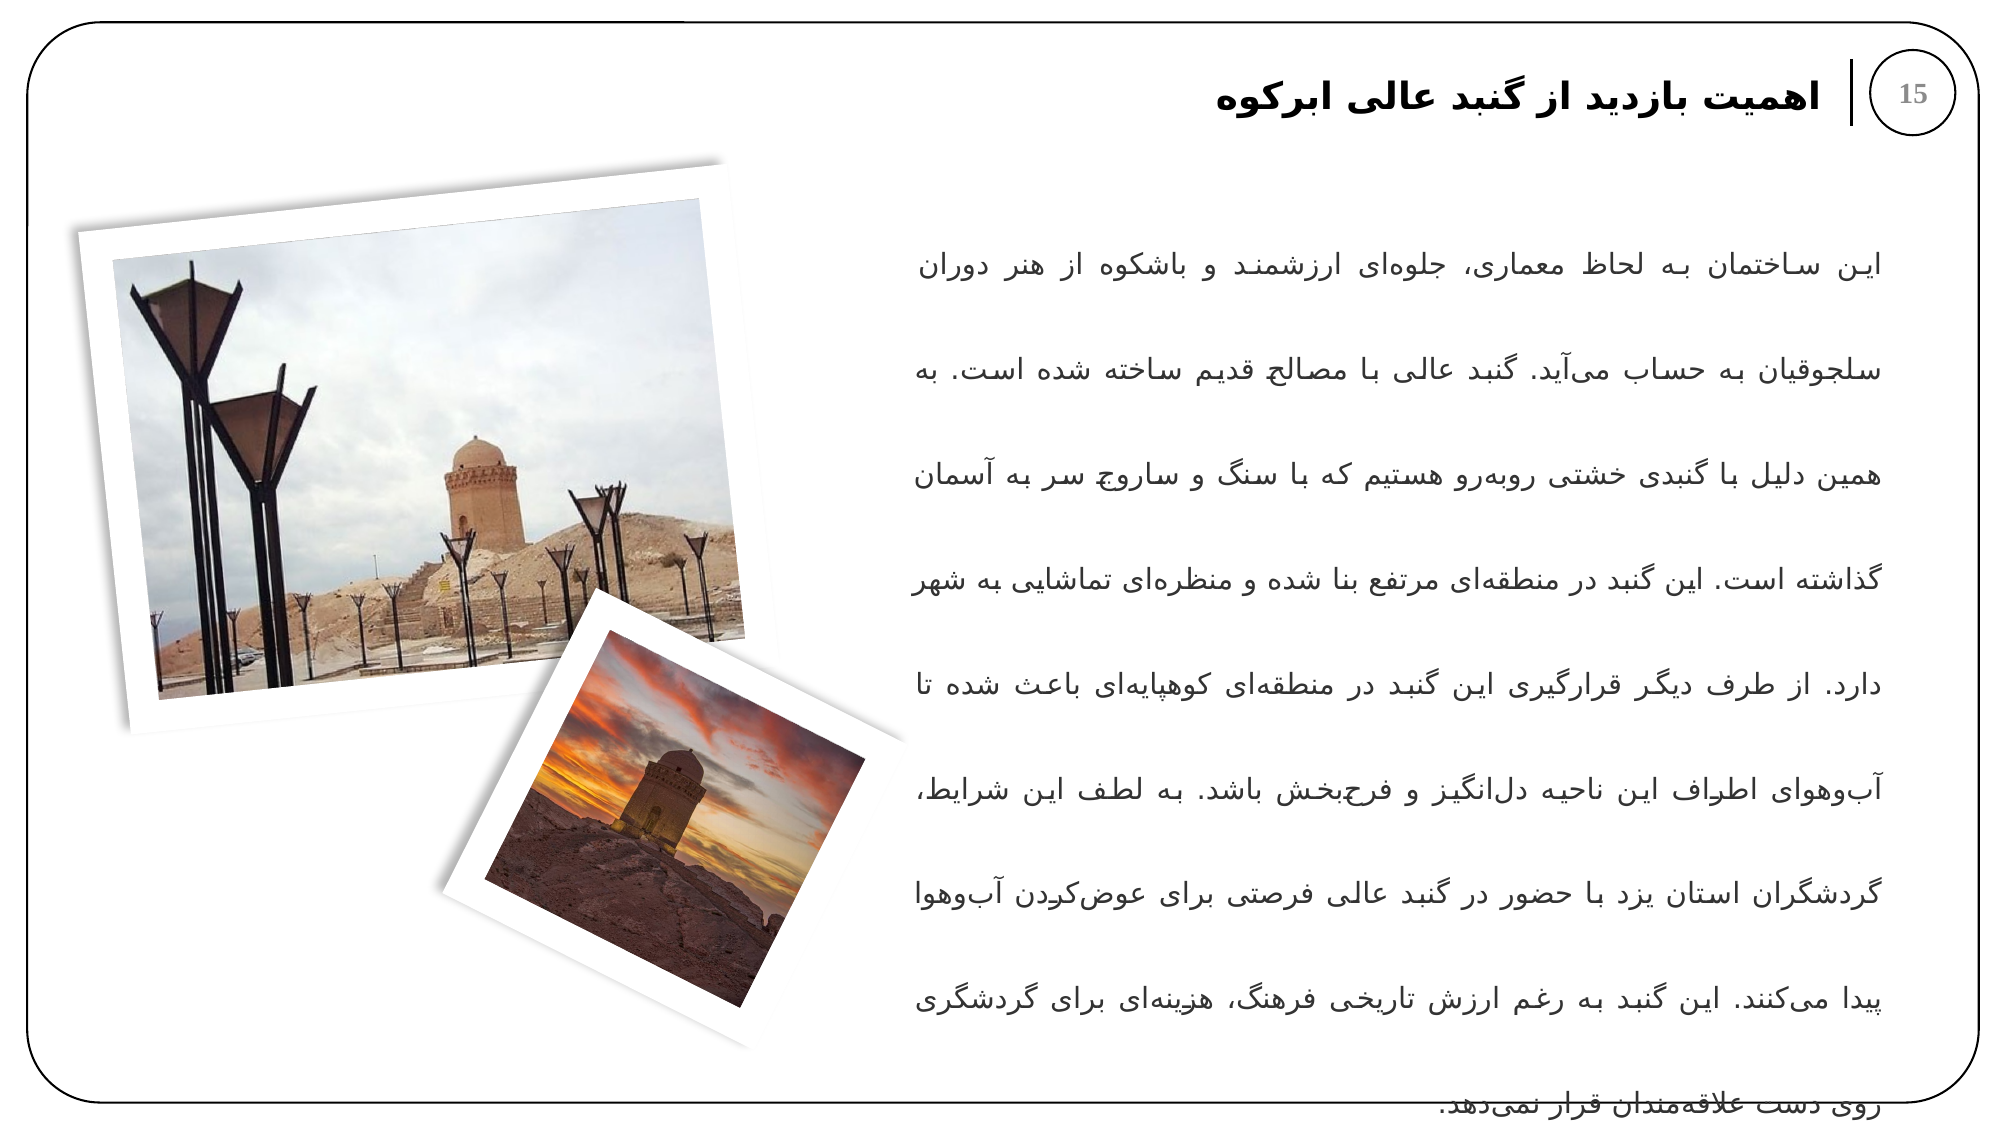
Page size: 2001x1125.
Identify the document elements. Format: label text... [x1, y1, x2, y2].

slide_number 15 [1879, 62, 1947, 122]
text_box اهمیت بازدید از گنبد عالی ابرکوه [1025, 64, 1837, 125]
picture [114, 200, 865, 1007]
text_box این ساختمان به لحاظ معماری، جلوه‌ای ارزشمند و باشکوه از هنر دوران سلجوقیان به حساب می‌آید. گنبد عالی با مصالح قدیم ساخته شده است. به همین دلیل با گنبدی خشتی روبه‌رو هستیم که با سنگ و ساروج سر به آسمان گذاشته است. این گنبد در منطقه‌ای مرتفع بنا شده و منظره‌‌ای تماشایی به شهر دارد. از طرف دیگر قرارگیری این گنبد در منطقه‌ای کوهپایه‌ای باعث شده تا آب‌و‌هوای اطراف این ناحیه دل‌انگیز و فرح‌بخش باشد. به لطف این شرایط، گردشگران استان یزد با حضور در گنبد عالی فرصتی برای عوض‌کردن آب‌و‌هوا پیدا می‌کنند. این گنبد به رغم ارزش تاریخی فرهنگ، هزینه‌ای برای گردشگری روی دست علاقه‌مندان قرار نمی‌دهد. [896, 168, 1897, 1125]
